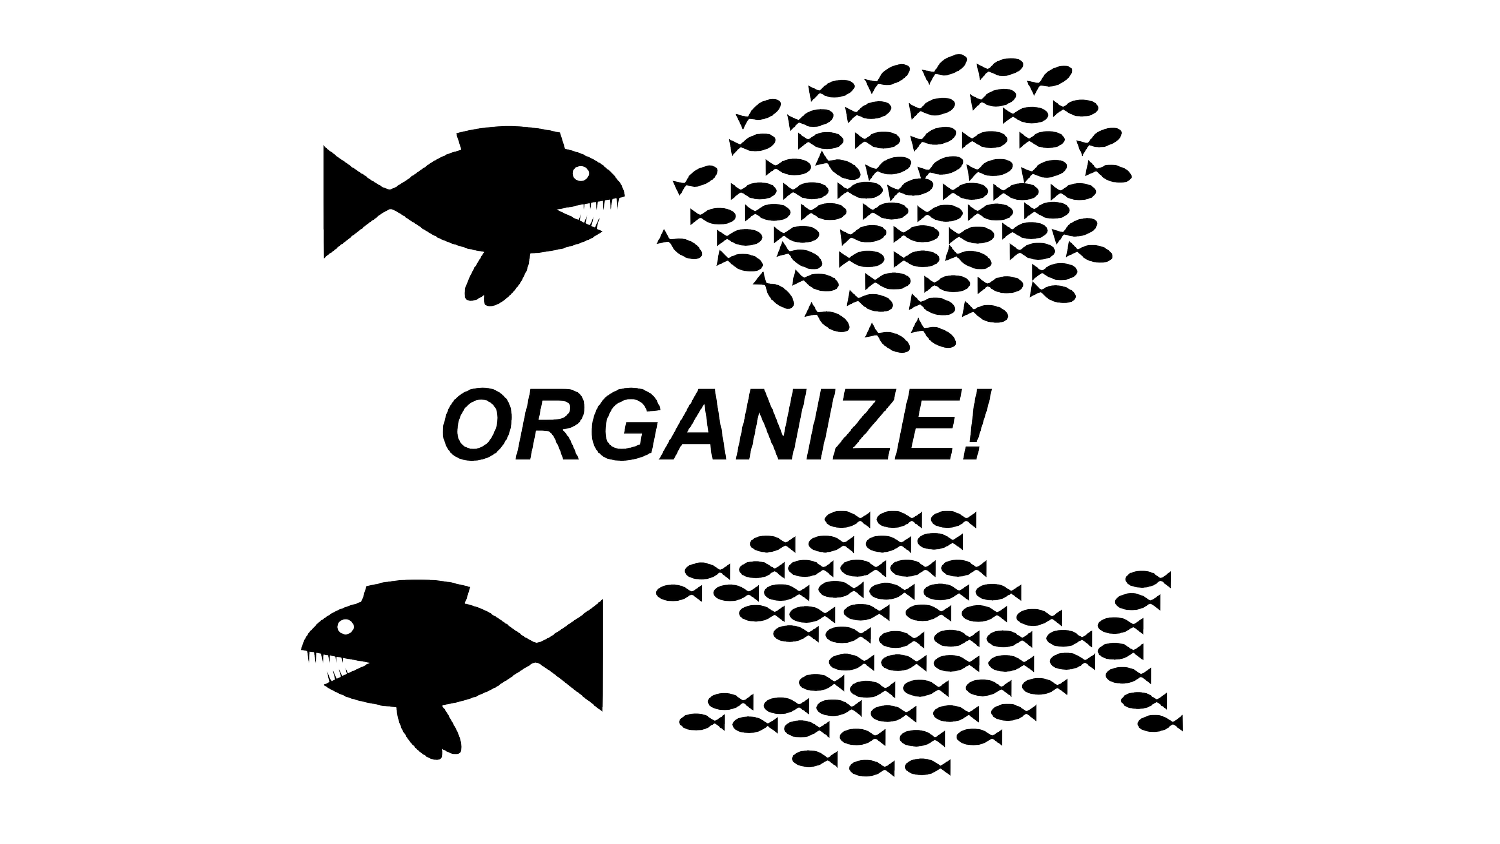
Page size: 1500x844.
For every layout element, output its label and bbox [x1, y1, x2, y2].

picture [301, 54, 1184, 777]
